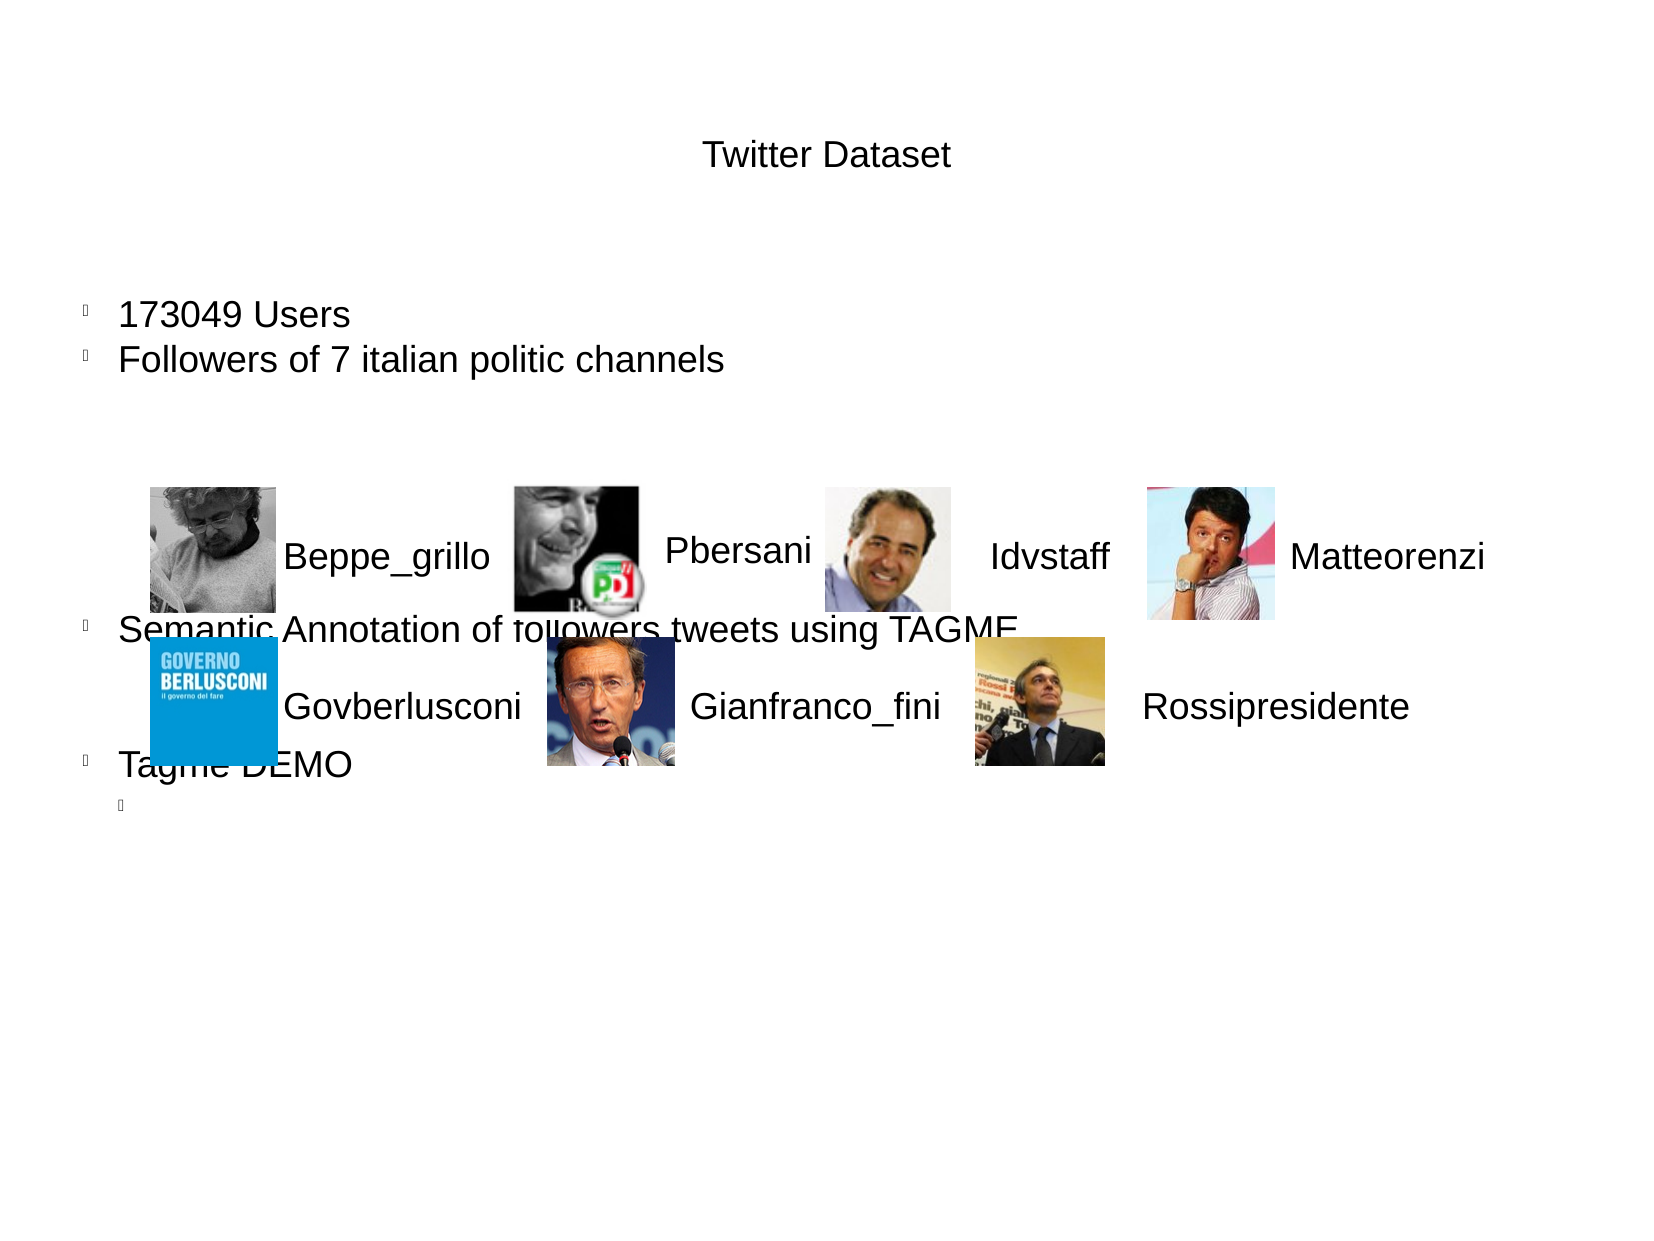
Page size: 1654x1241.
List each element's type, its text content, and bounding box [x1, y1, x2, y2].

text_box 173049 Users Followers of 7 italian politic channels Semantic Annotation of followers tweets using TAGME Tagme DEMO [82, 290, 1571, 1200]
picture [507, 479, 647, 620]
picture [824, 487, 952, 613]
picture [1147, 487, 1276, 620]
text_box Rossipresidente [1127, 675, 1425, 732]
picture [211, 693, 223, 699]
picture [546, 637, 676, 766]
text_box Beppe_grillo [280, 525, 501, 582]
picture [149, 487, 276, 614]
text_box Gianfranco_fini [679, 675, 957, 732]
picture [974, 637, 1105, 766]
text_box Matteorenzi [1280, 525, 1501, 582]
text_box Pbersani [651, 519, 819, 576]
text_box Govberlusconi [268, 675, 537, 863]
text_box Idvstaff [974, 525, 1125, 582]
text_box Twitter Dataset [82, 49, 1571, 257]
picture [169, 694, 195, 700]
picture [161, 673, 267, 690]
picture [162, 652, 239, 669]
picture [198, 694, 207, 699]
